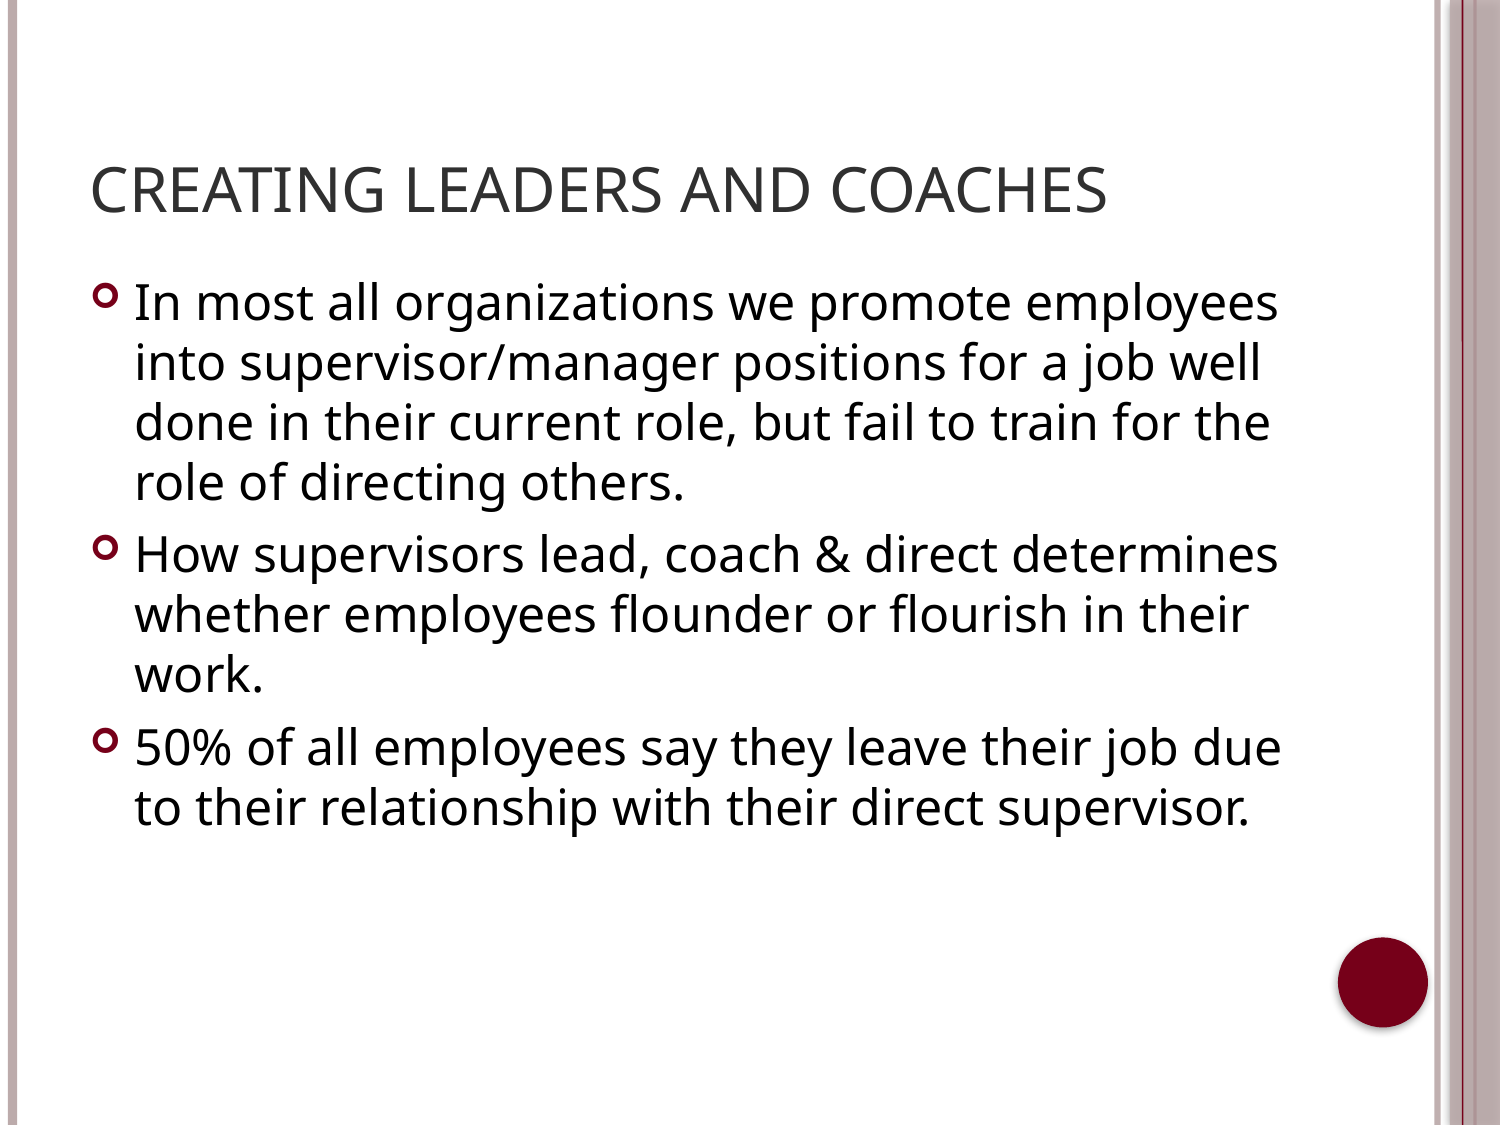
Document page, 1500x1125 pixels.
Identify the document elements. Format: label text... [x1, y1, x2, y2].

title Creating Leaders and Coaches [75, 45, 1300, 233]
list In most all organizations we promote employees into supervisor/manager positions for a job well done in their current role, but fail to train for the role of directing others. How supervisors lead, coach & direct determines whether employees flounder or flourish in their work. 50% of all employees say they leave their job due to their relationship with their direct supervisor. [75, 262, 1300, 1062]
